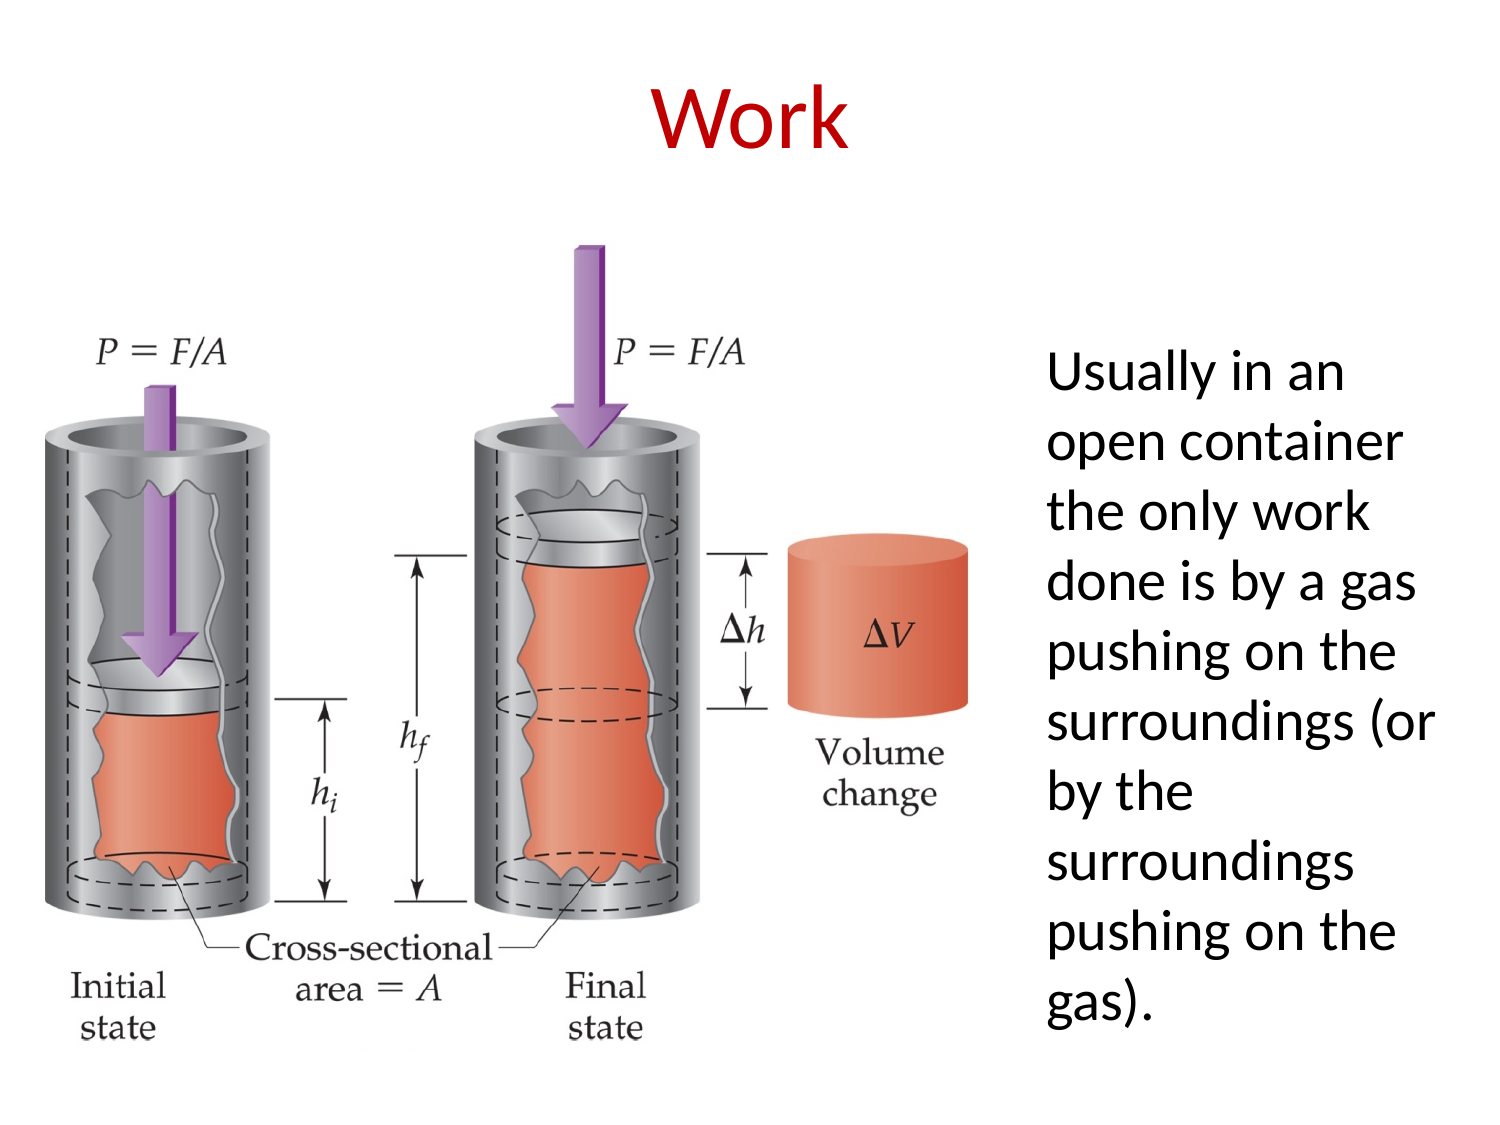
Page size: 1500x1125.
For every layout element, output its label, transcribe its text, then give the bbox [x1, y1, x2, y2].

picture [37, 237, 976, 1076]
text_box Usually in an open container the only work done is by a gas pushing on the surroundings (or by the surroundings pushing on the gas). [979, 324, 1475, 1063]
text_box Work [112, 49, 1388, 213]
